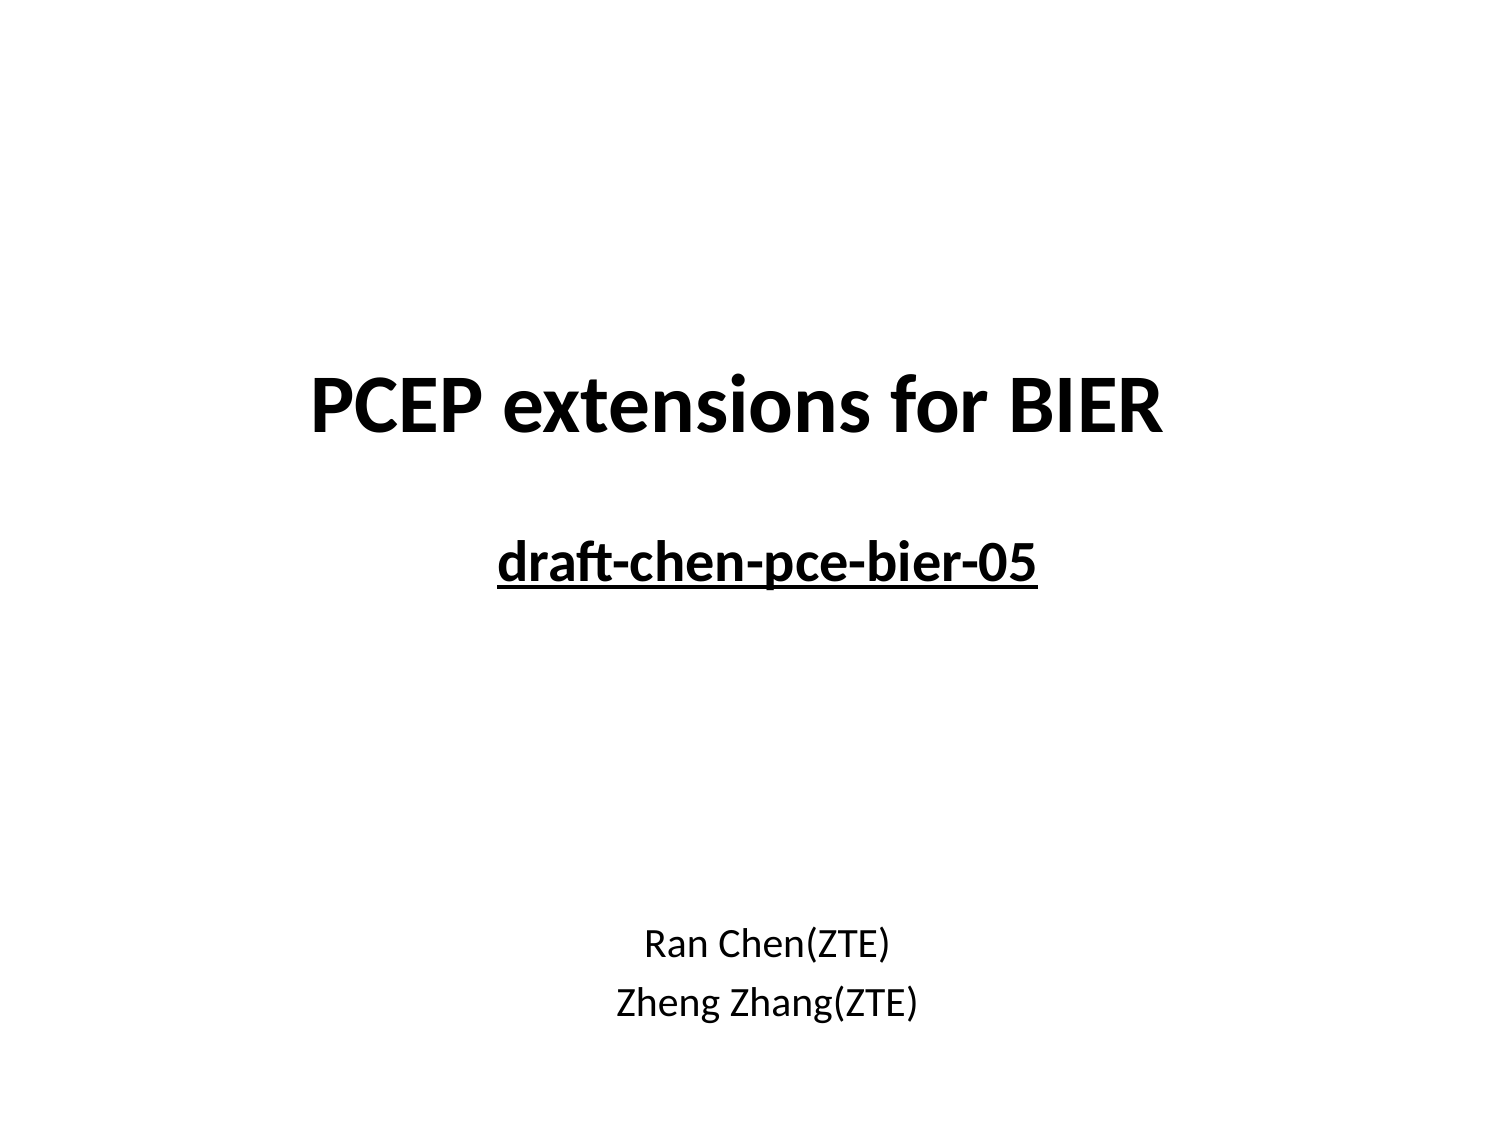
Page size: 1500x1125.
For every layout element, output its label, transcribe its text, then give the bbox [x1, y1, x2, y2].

subtitle draft-chen-pce-bier-05 Ran Chen(ZTE) Zheng Zhang(ZTE) [135, 515, 1400, 1090]
title PCEP extensions for BIER [100, 278, 1376, 521]
